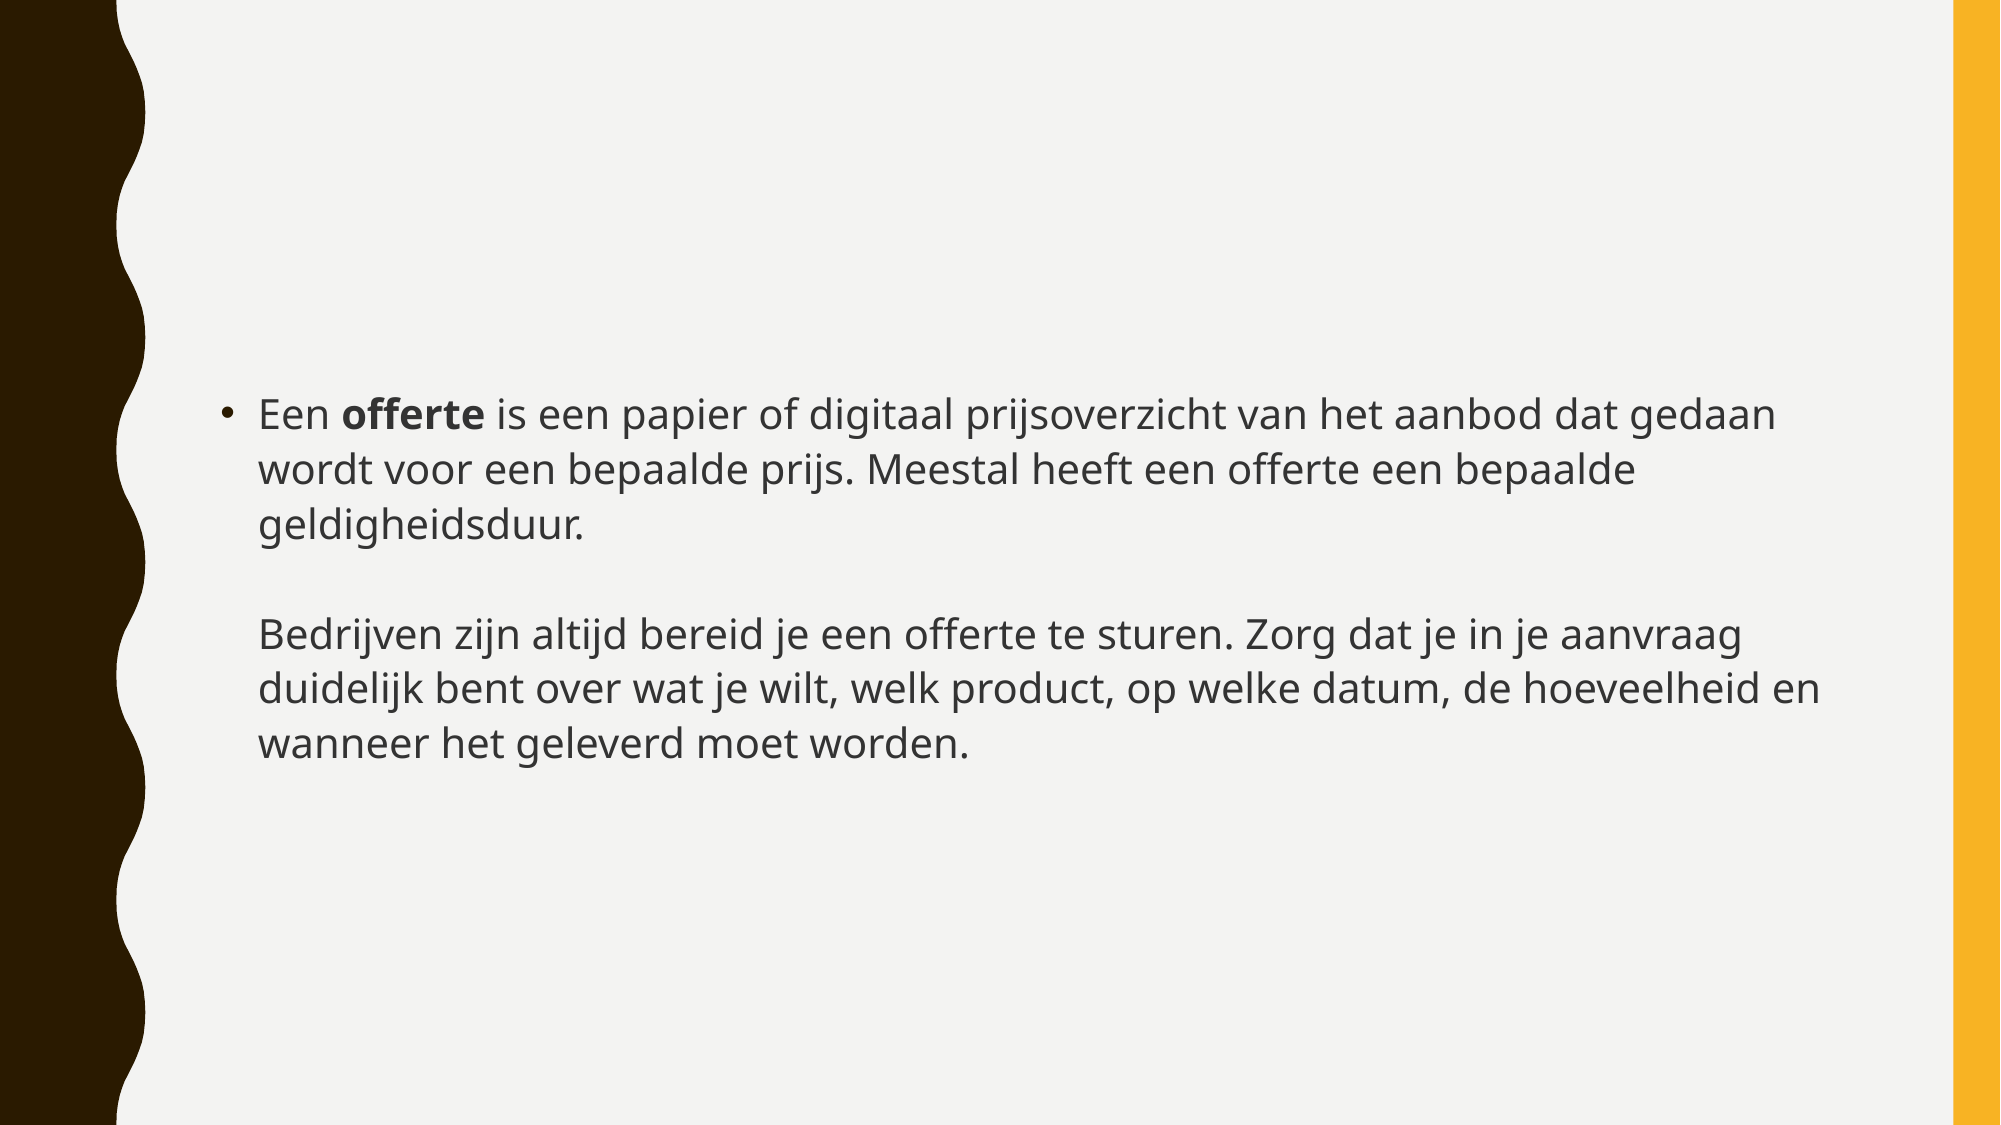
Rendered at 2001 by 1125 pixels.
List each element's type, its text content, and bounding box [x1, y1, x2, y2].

list Een offerte is een papier of digitaal prijsoverzicht van het aanbod dat gedaan wordt voor een bepaalde prijs. Meestal heeft een offerte een bepaalde geldigheidsduur. Bedrijven zijn altijd bereid je een offerte te sturen. Zorg dat je in je aanvraag duidelijk bent over wat je wilt, welk product, op welke datum, de hoeveelheid en wanneer het geleverd moet worden. [205, 375, 1875, 965]
